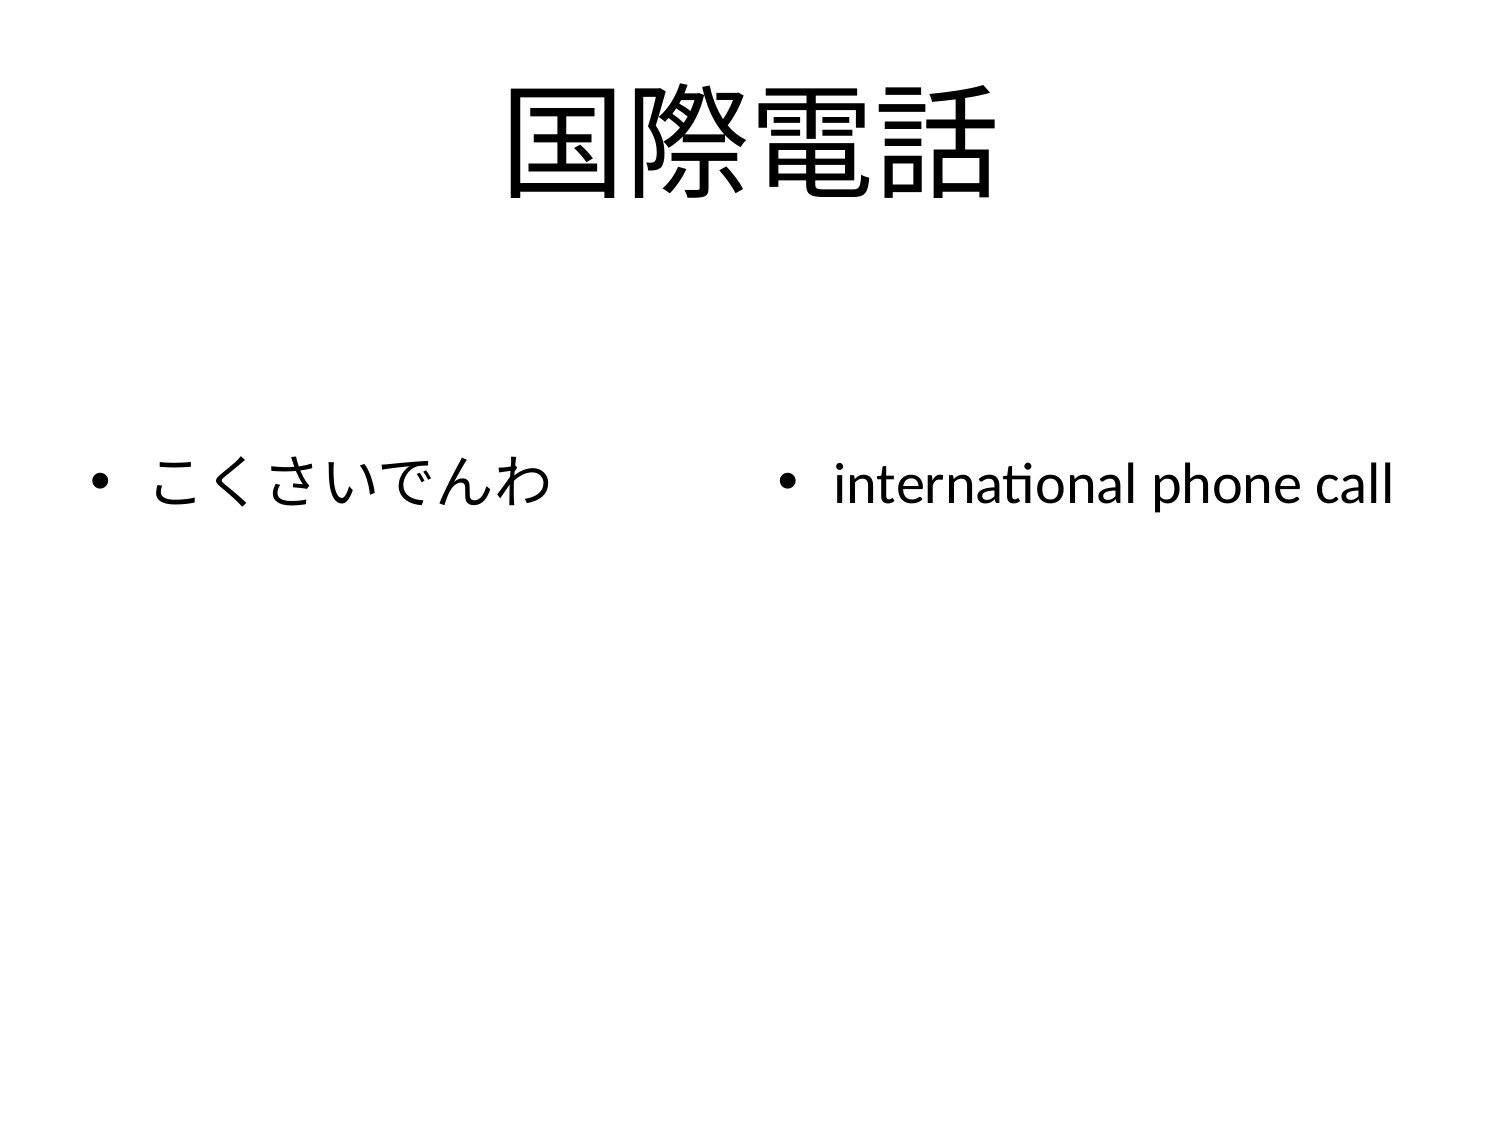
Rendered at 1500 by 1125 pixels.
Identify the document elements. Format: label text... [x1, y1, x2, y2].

list こくさいでんわ [74, 437, 738, 1006]
title 国際電話 [74, 44, 1426, 233]
list international phone call [762, 437, 1426, 1006]
